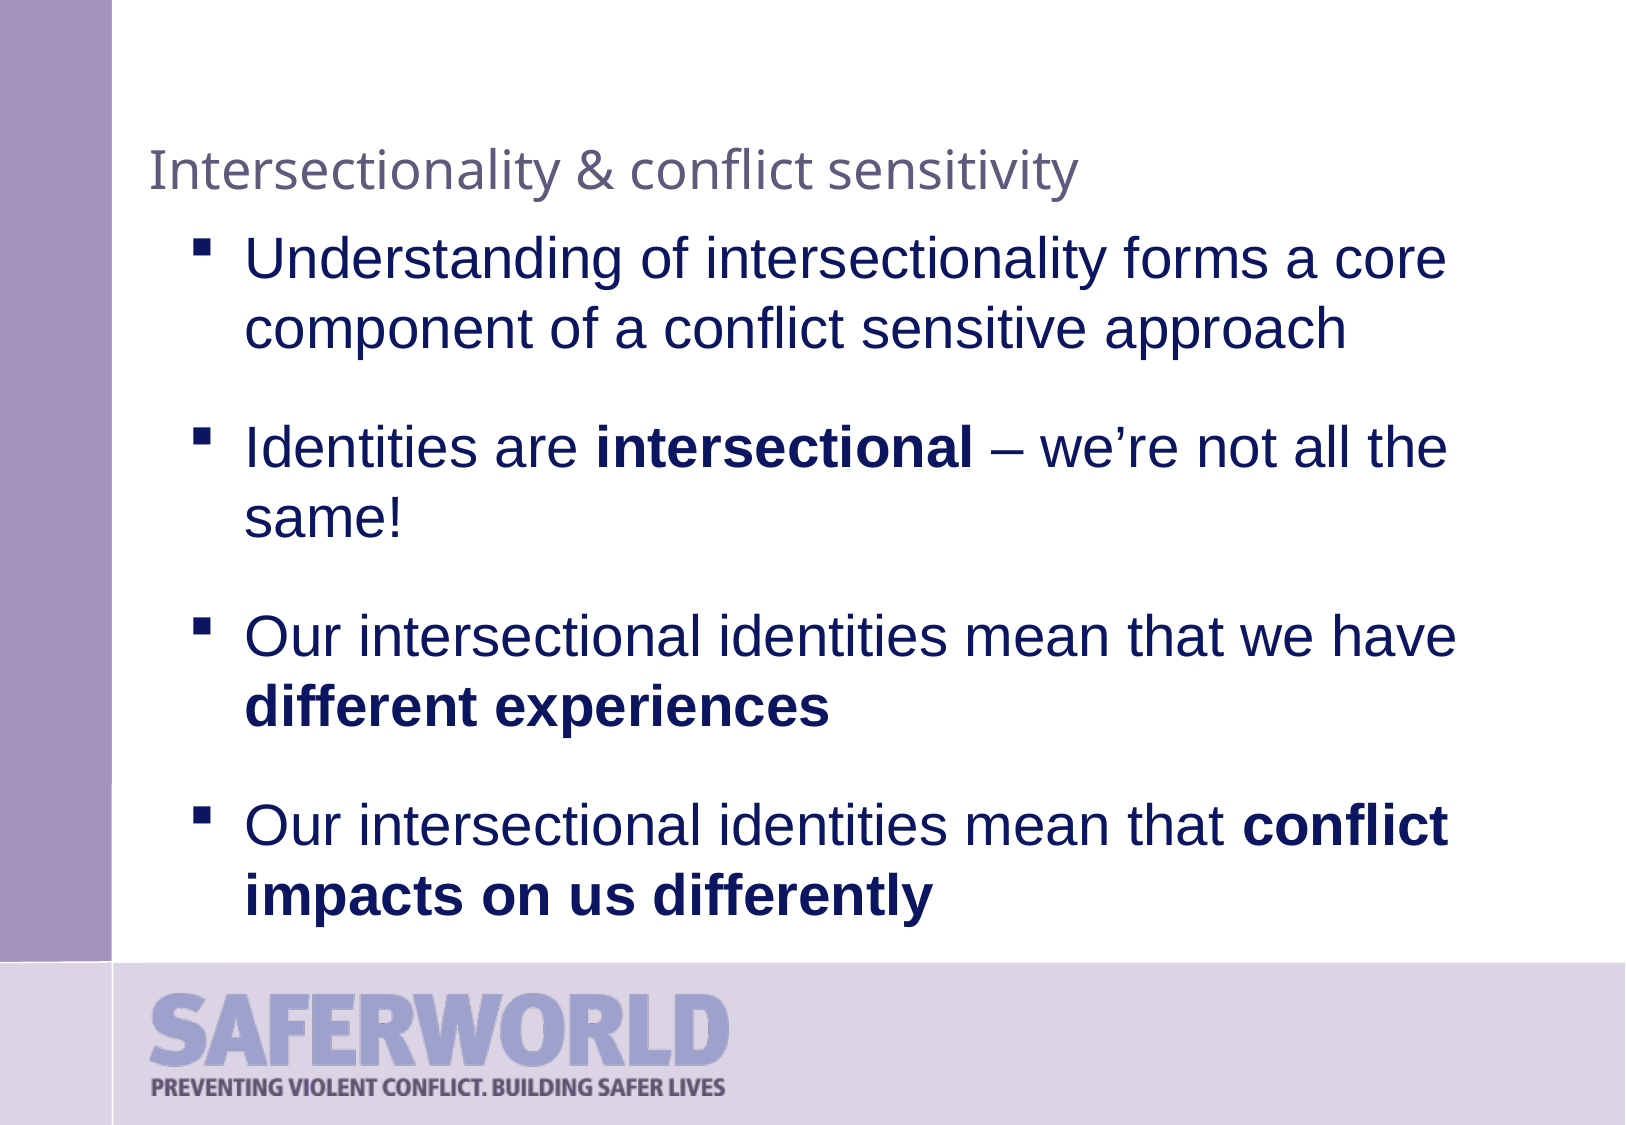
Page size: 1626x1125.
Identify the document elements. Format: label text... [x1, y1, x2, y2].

picture [149, 993, 729, 1096]
title Intersectionality & conflict sensitivity [149, 62, 1427, 200]
list Understanding of intersectionality forms a core component of a conflict sensitive approach Identities are intersectional – we’re not all the same! Our intersectional identities mean that we have different experiences Our intersectional identities mean that conflict impacts on us differently [151, 219, 1557, 942]
